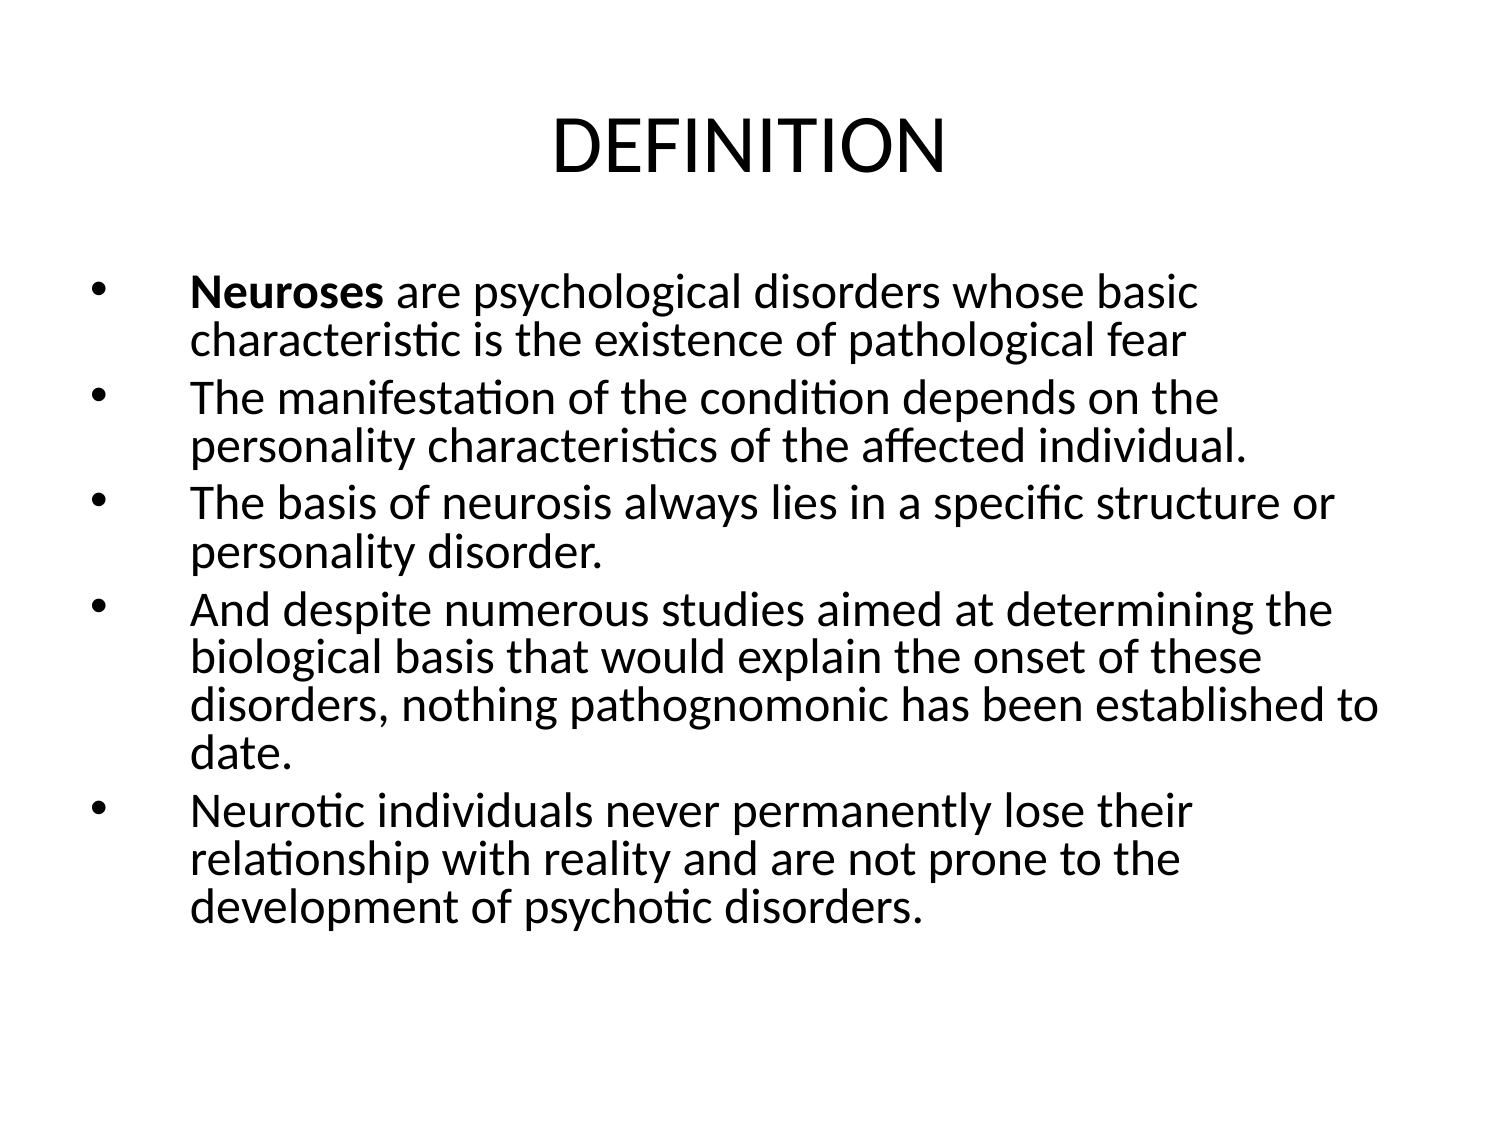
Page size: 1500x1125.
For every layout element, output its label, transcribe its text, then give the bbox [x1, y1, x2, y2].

title DEFINITION [75, 45, 1425, 233]
list Neuroses are psychological disorders whose basic characteristic is the existence of pathological fear The manifestation of the condition depends on the personality characteristics of the affected individual. The basis of neurosis always lies in a specific structure or personality disorder. And despite numerous studies aimed at determining the biological basis that would explain the onset of these disorders, nothing pathognomonic has been established to date. Neurotic individuals never permanently lose their relationship with reality and are not prone to the development of psychotic disorders. [75, 262, 1425, 1005]
